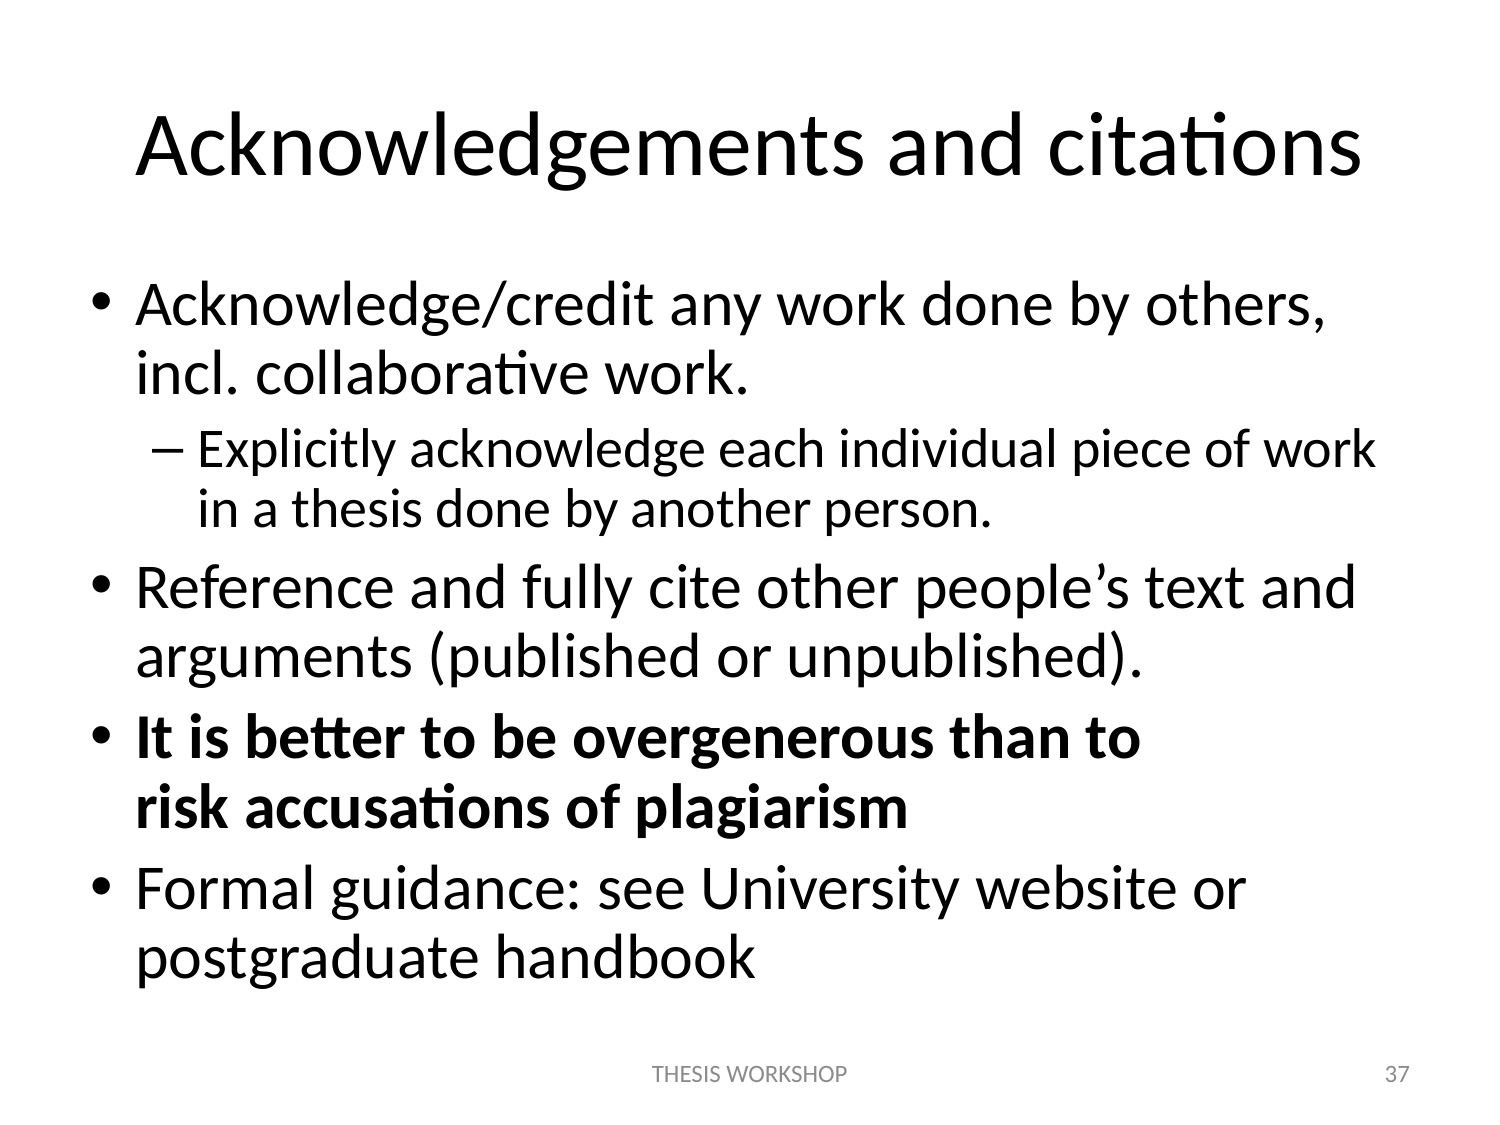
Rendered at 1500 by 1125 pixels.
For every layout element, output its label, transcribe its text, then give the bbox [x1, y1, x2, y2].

slide_number 37 [1074, 1042, 1425, 1103]
footer THESIS WORKSHOP [512, 1042, 988, 1103]
list Acknowledge/credit any work done by others, incl. collaborative work. Explicitly acknowledge each individual piece of work in a thesis done by another person. Reference and fully cite other people’s text and arguments (published or unpublished). It is better to be overgenerous than to risk accusations of plagiarism Formal guidance: see University website or postgraduate handbook [75, 262, 1425, 1005]
title Acknowledgements and citations [75, 45, 1425, 233]
